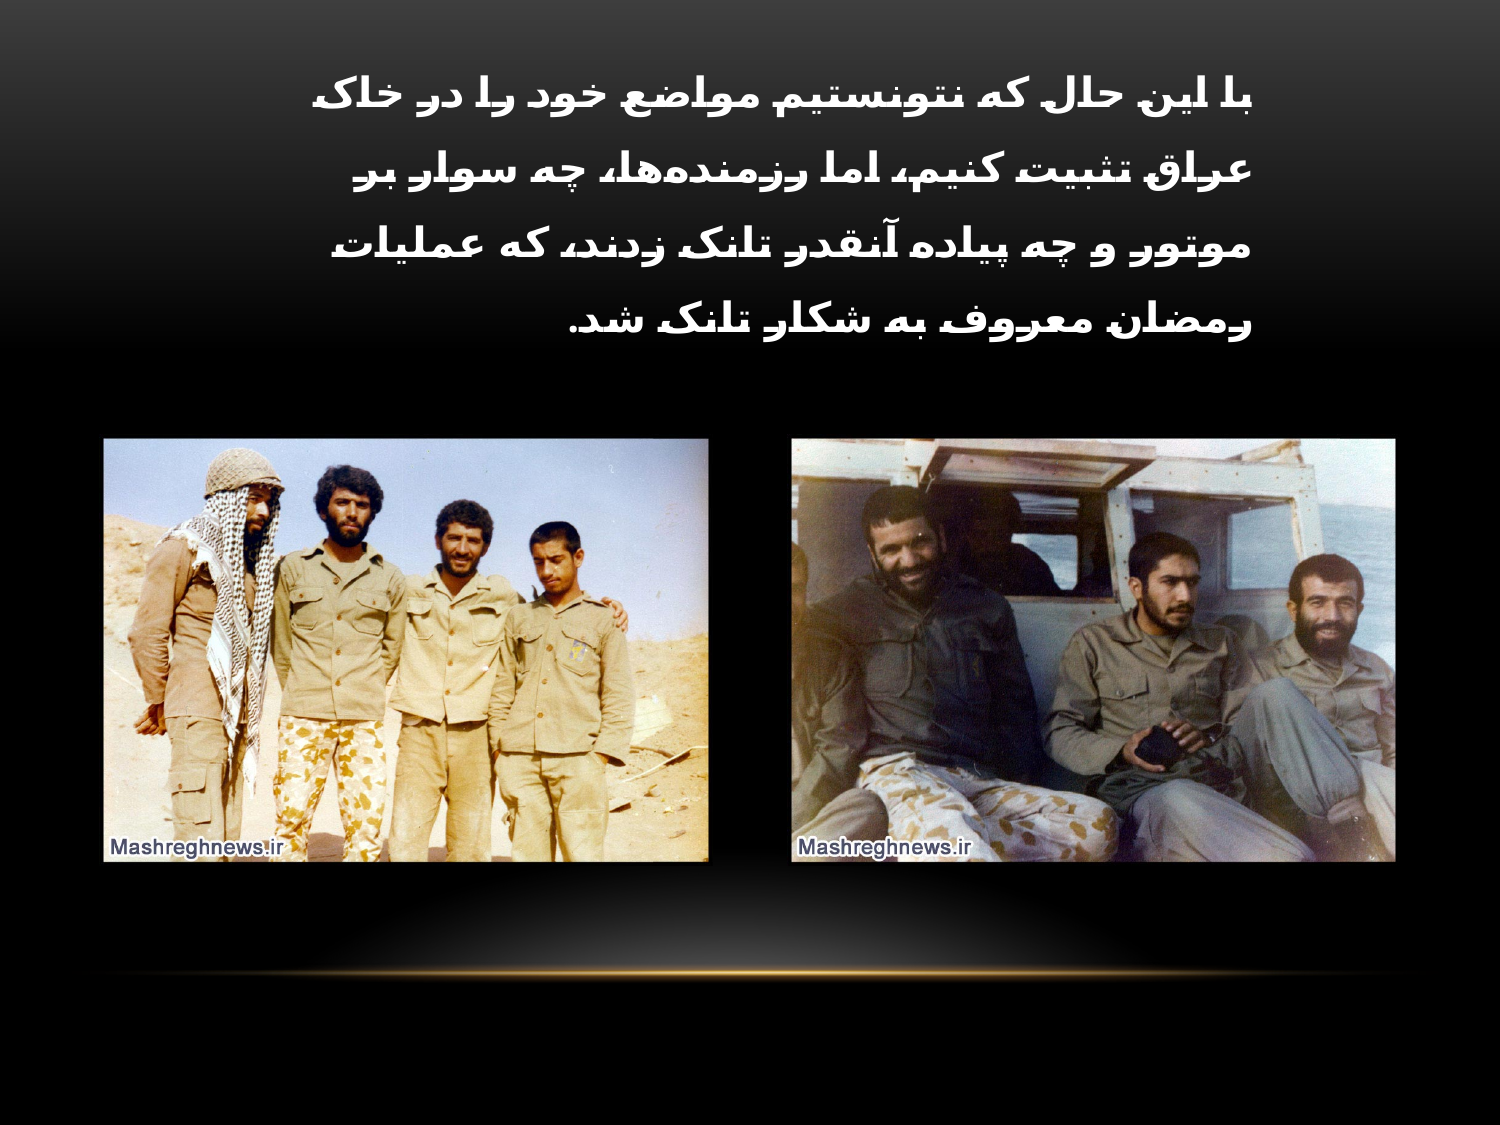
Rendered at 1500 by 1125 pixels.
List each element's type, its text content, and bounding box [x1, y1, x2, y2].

picture [0, 0, 1500, 1125]
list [99, 433, 713, 867]
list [787, 433, 1401, 867]
title با این حال که نتونستیم مواضع خود را در خاک عراق تثبیت کنیم، اما رزمنده‌ها، چه سوار بر موتور و چه پیاده آنقدر تانک زدند، که عملیات رمضان معروف به شکار تانک شد. [230, 101, 1270, 349]
